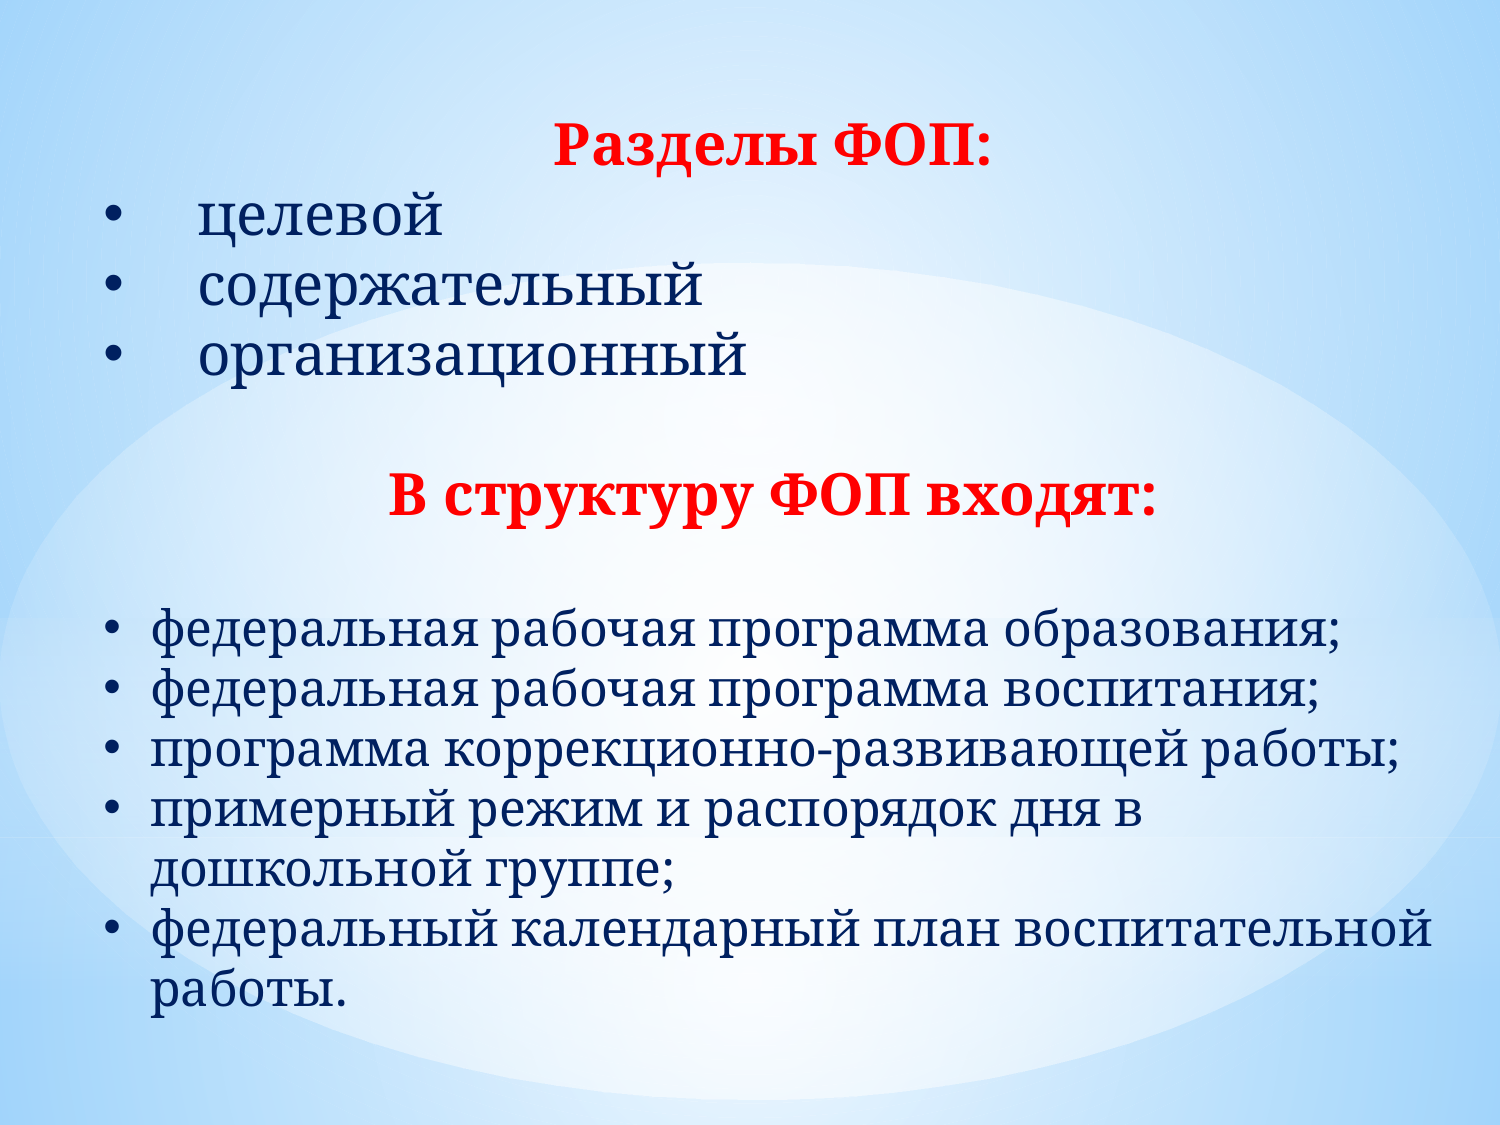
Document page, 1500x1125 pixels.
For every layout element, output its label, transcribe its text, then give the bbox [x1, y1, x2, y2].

text_box Разделы ФОП: целевой содержательный‎ организационный В структуру ФОП входят: федеральная рабочая программа образования; федеральная рабочая программа воспитания; программа коррекционно-развивающей работы; примерный режим и распорядок дня в дошкольной группе; федеральный календарный план воспитательной работы. [88, 54, 1459, 1025]
